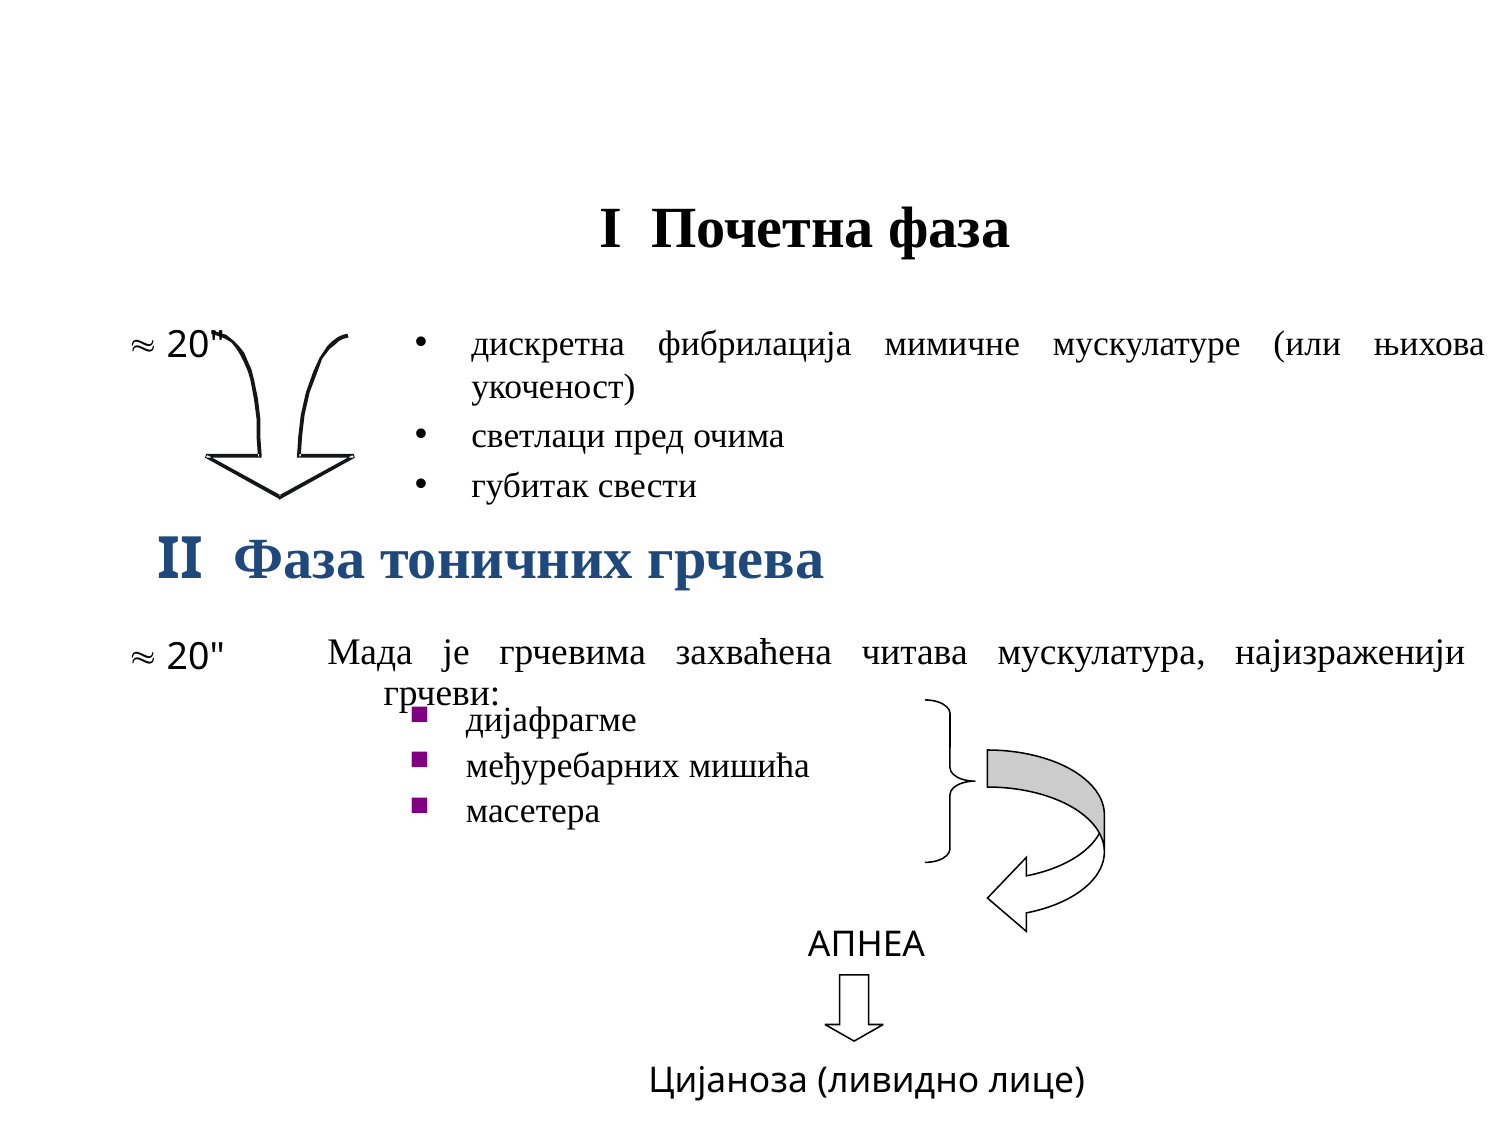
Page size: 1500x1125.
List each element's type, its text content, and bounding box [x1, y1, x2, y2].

text_box  20" [112, 624, 275, 685]
text_box  20" [112, 312, 275, 373]
text_box дијафрагме међуребарних мишића масетера [394, 707, 1363, 907]
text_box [199, 324, 361, 506]
text_box [987, 750, 1105, 918]
text_box [824, 974, 884, 1042]
text_box II Фаза тоничних грчева [142, 512, 1482, 598]
text_box [924, 699, 976, 863]
text_box Мада је грчевима захваћена читава мускулатура, најизраженији грчеви: [312, 624, 1481, 707]
list дискретна фибрилација мимичне мускулатуре (или њихова укоченост) светлаци пред очима губитак свести [399, 312, 1500, 513]
title I Почетна фaза [142, 181, 1482, 267]
text_box АПНЕА Цијаноза (ливидно лице) [312, 918, 1431, 1000]
